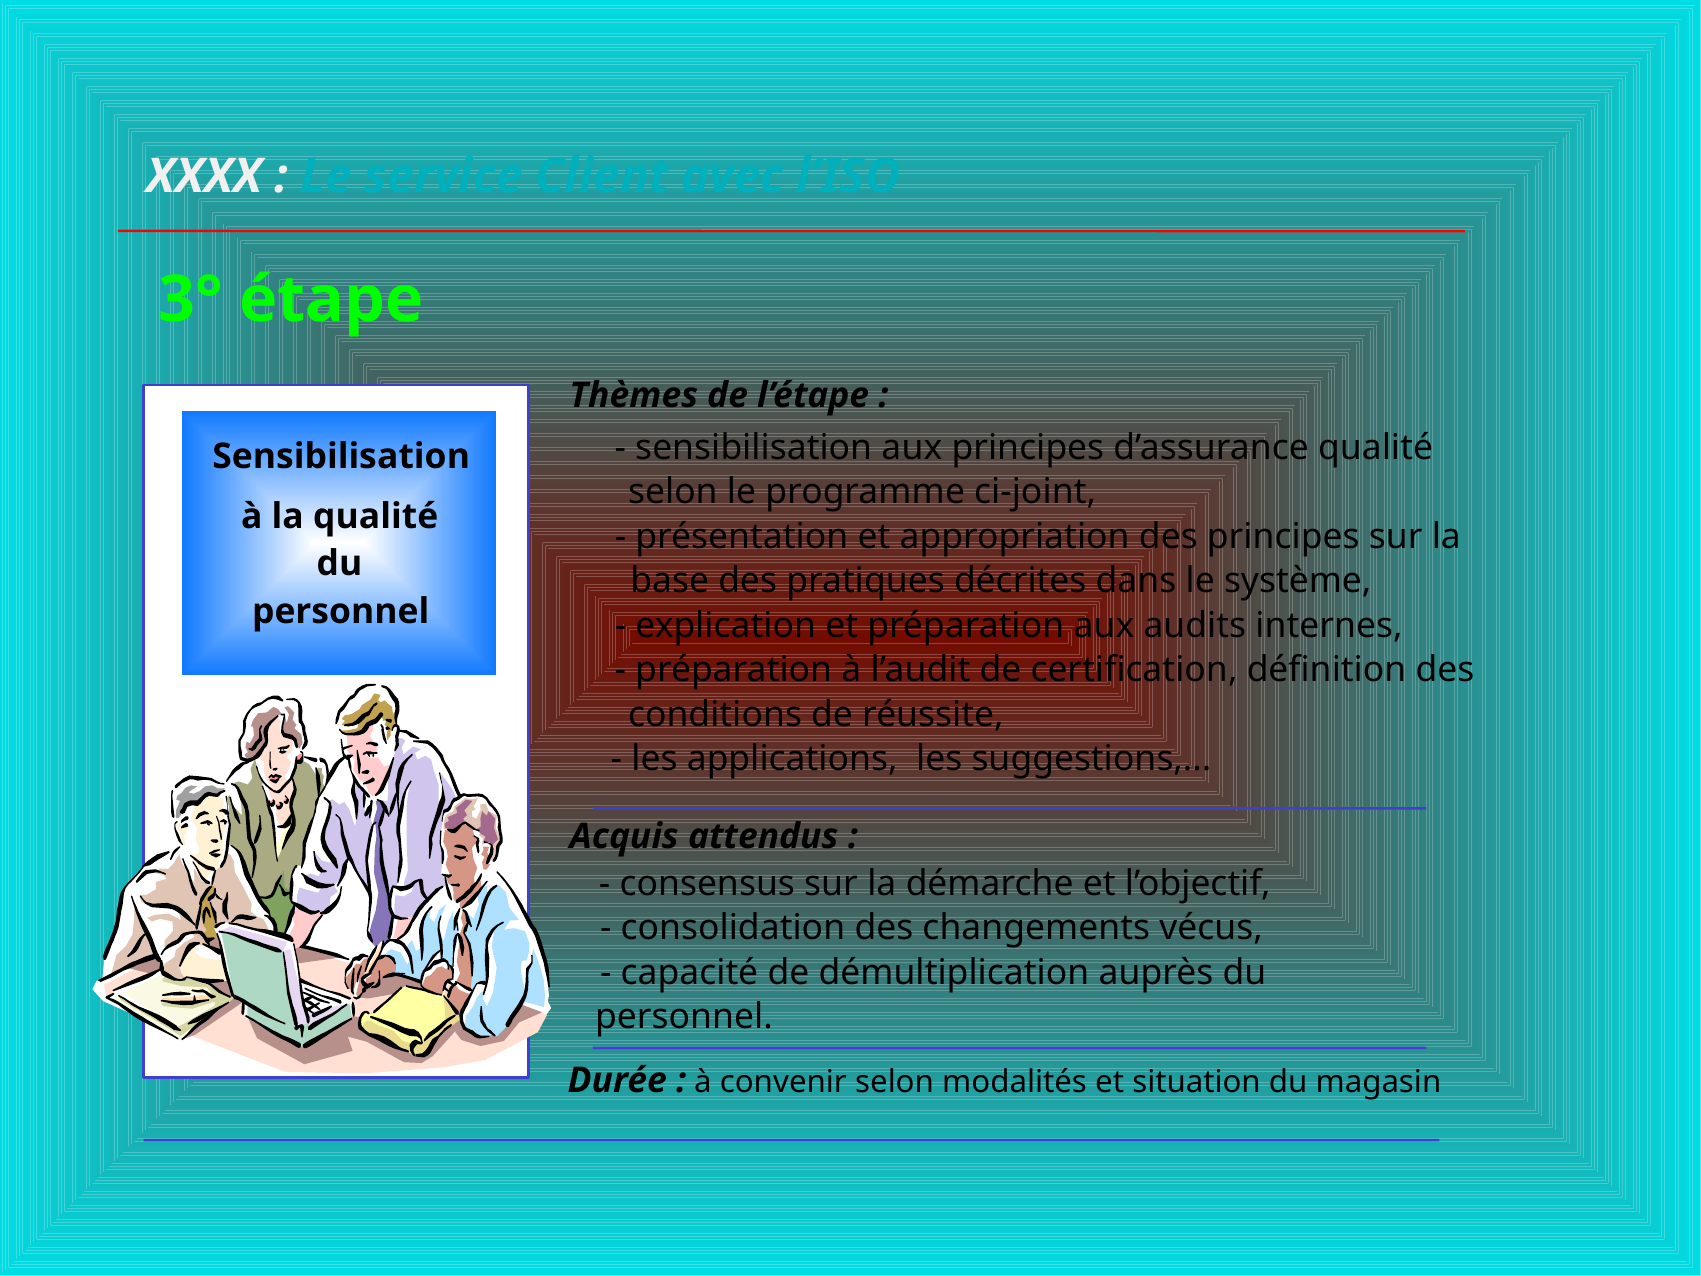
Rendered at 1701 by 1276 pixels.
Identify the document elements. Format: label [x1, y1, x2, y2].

text_box [92, 145, 1466, 1140]
